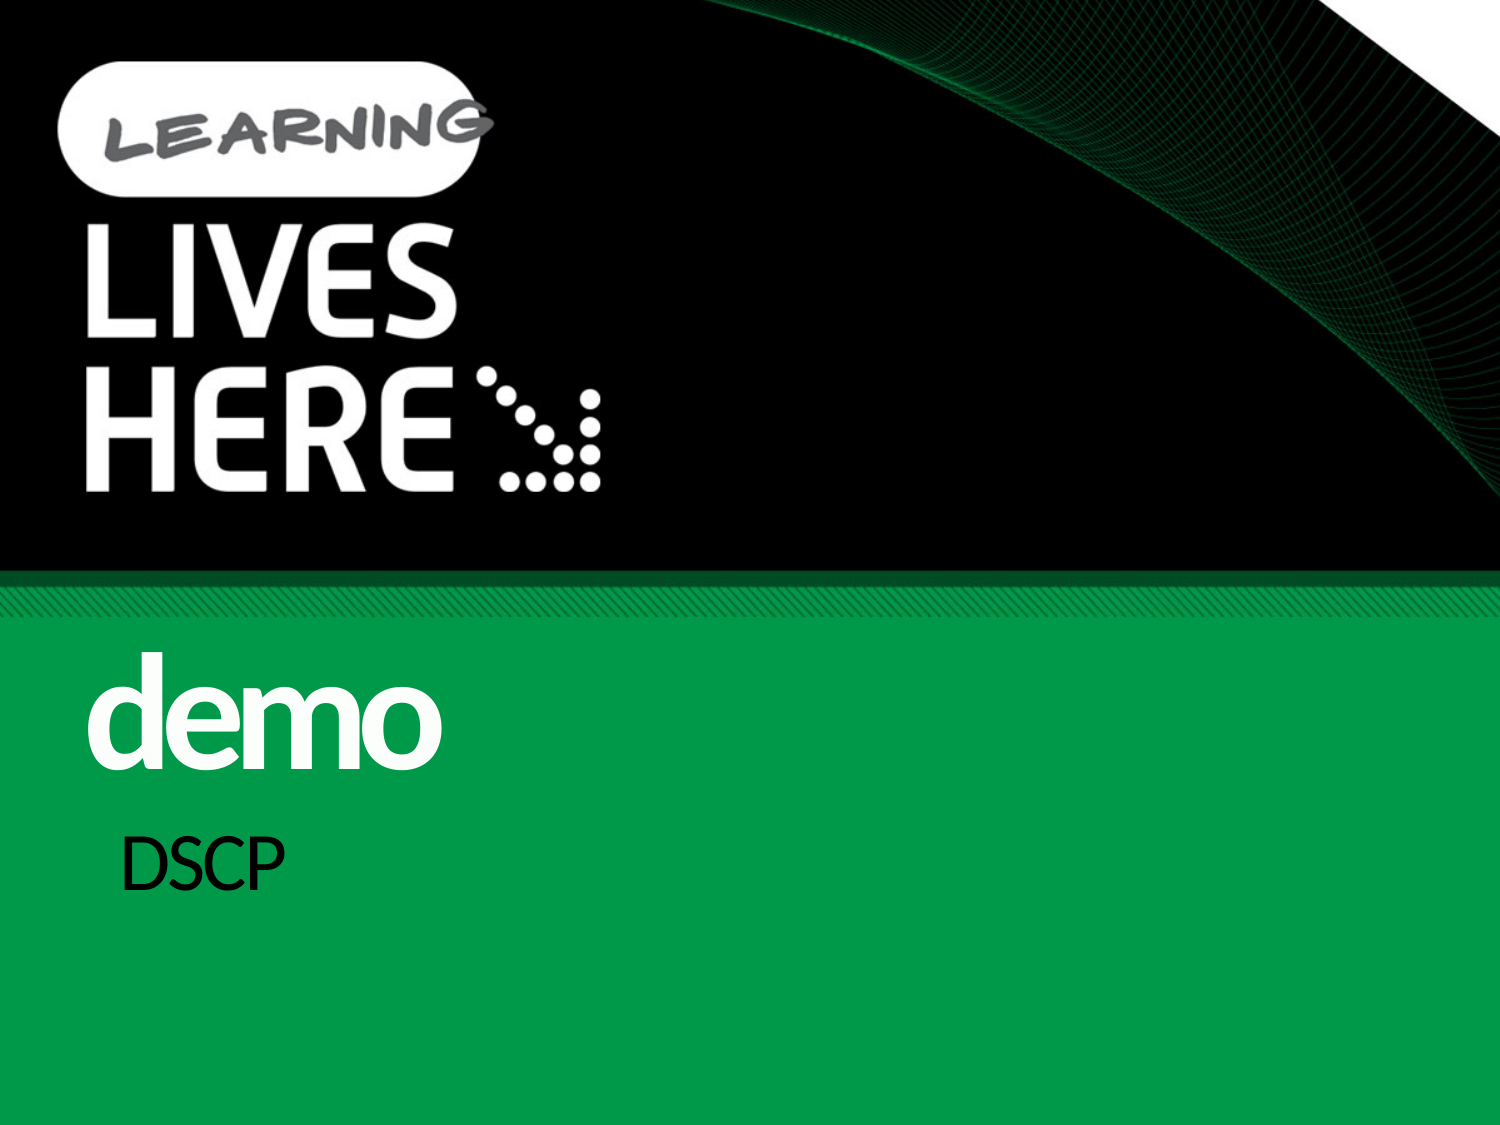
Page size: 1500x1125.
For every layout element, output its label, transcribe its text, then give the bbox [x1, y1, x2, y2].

list demo [83, 625, 1344, 800]
title DSCP [119, 818, 1375, 943]
picture [0, 0, 1500, 1125]
